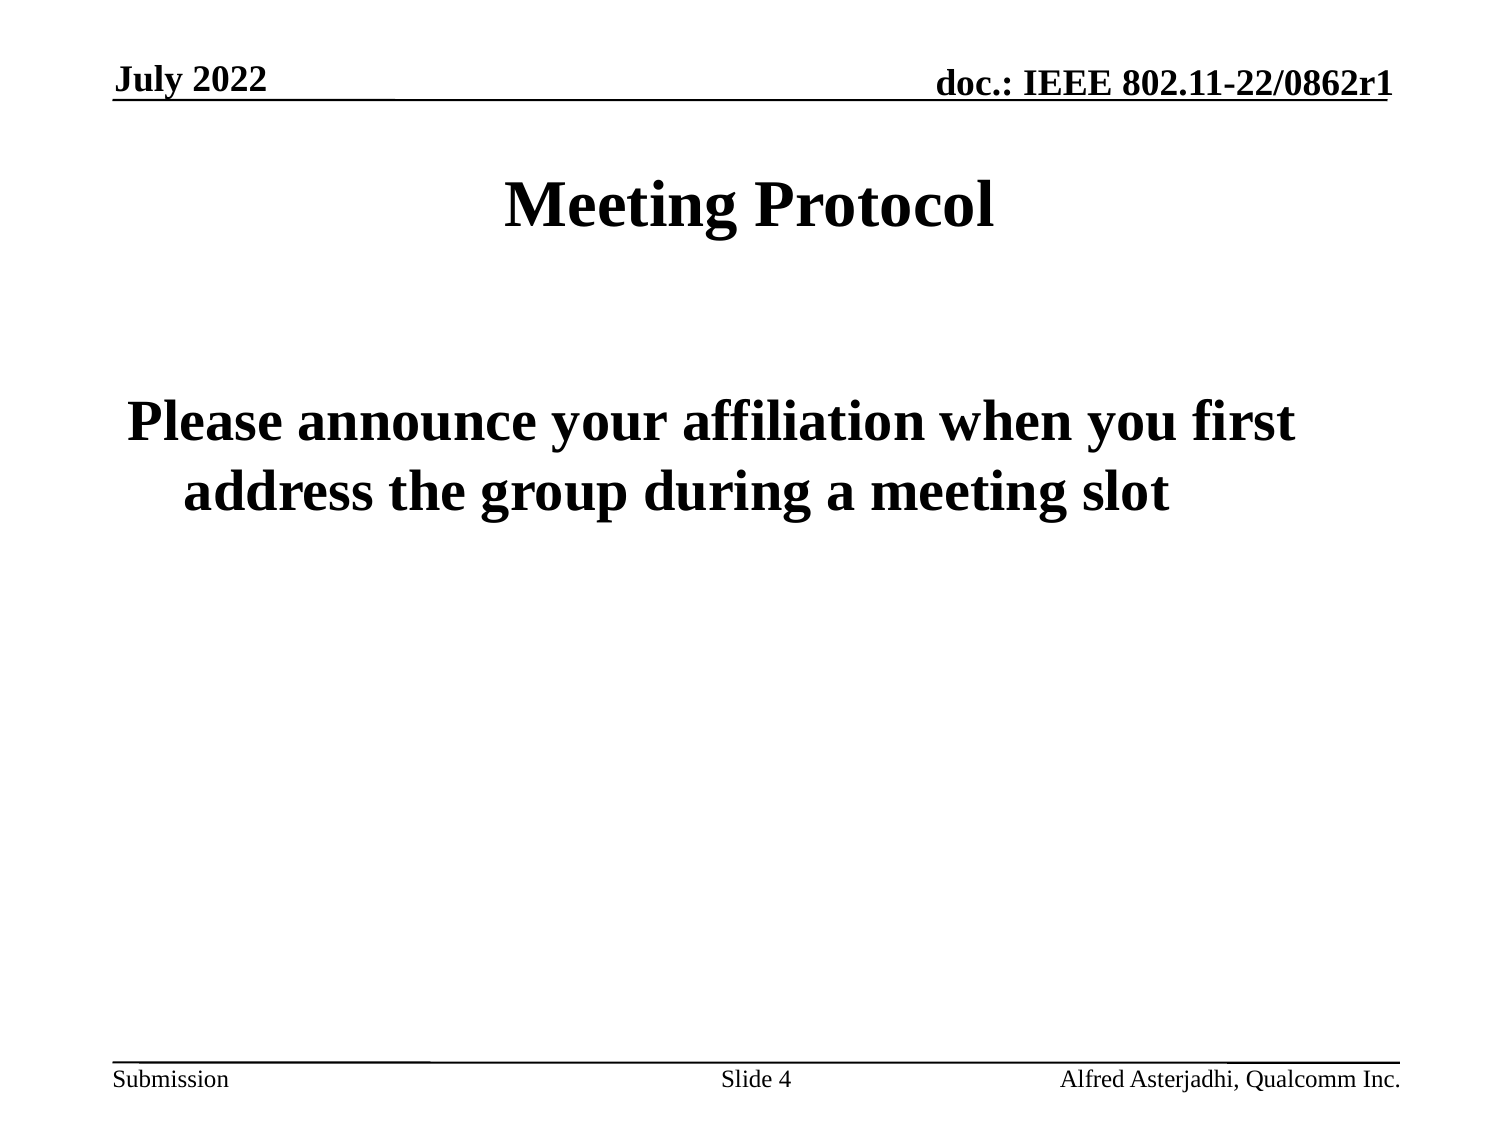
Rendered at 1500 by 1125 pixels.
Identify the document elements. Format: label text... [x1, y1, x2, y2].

title Meeting Protocol [112, 112, 1388, 288]
footer Alfred Asterjadhi, Qualcomm Inc. [878, 1061, 1402, 1093]
slide_number Slide 4 [712, 1061, 800, 1123]
list Please announce your affiliation when you first address the group during a meeting slot [112, 374, 1388, 513]
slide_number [114, 54, 493, 100]
